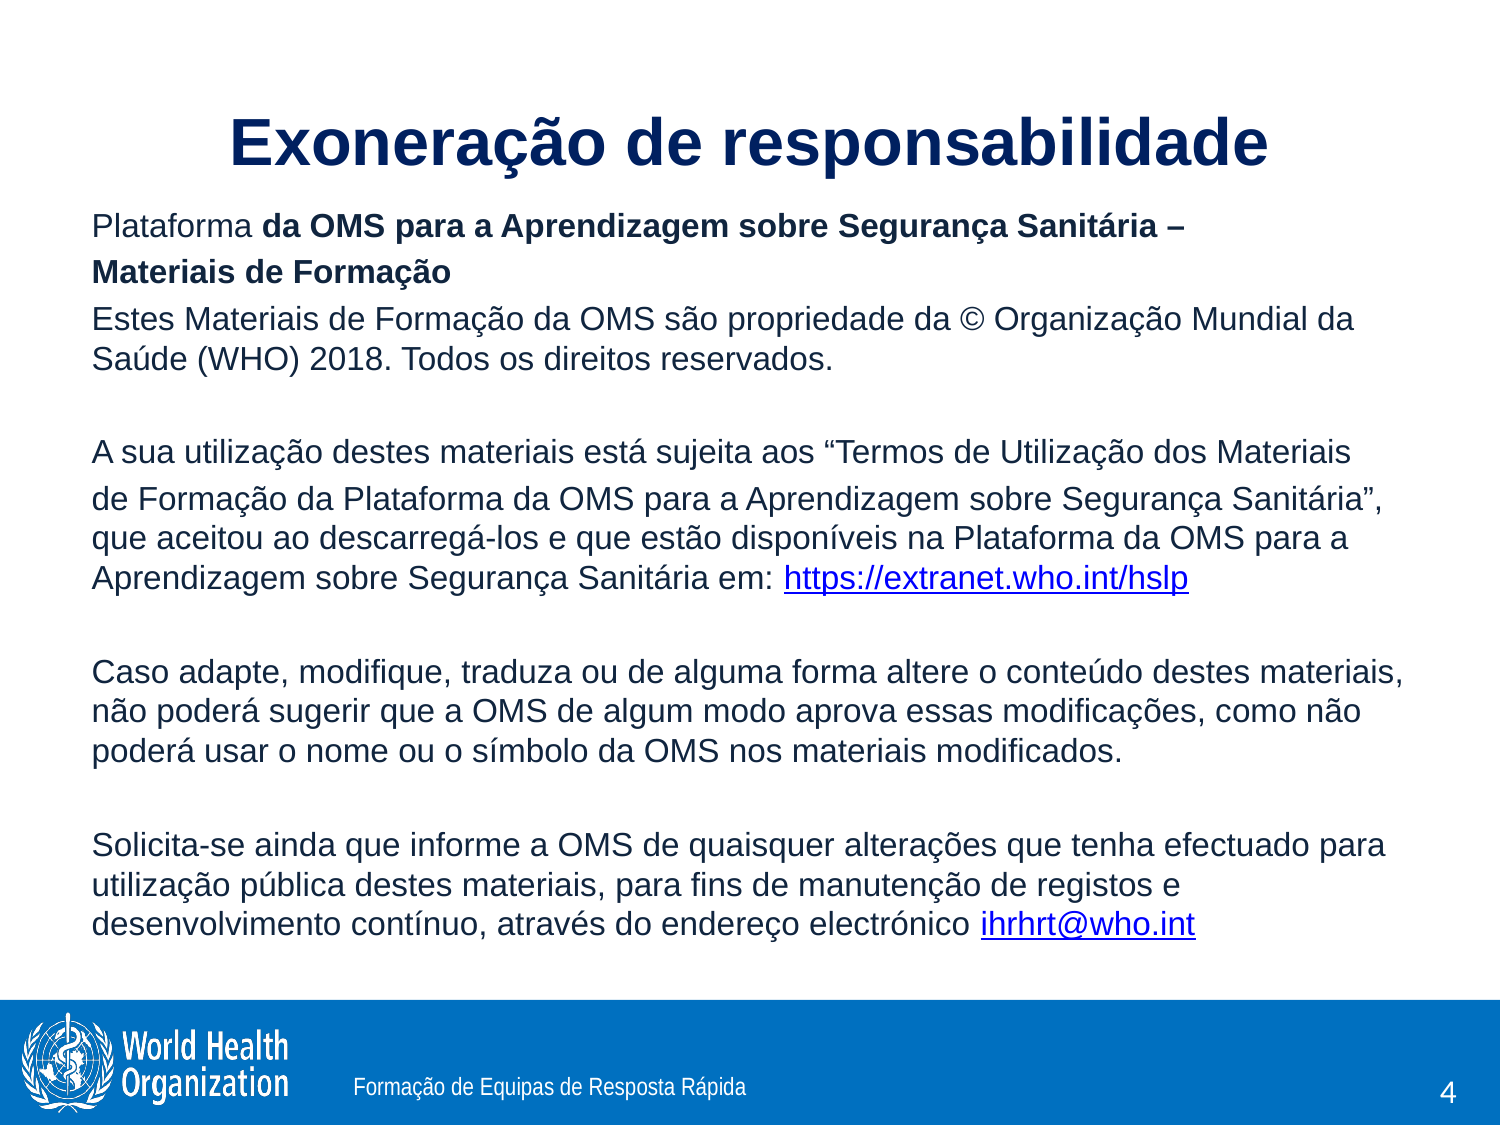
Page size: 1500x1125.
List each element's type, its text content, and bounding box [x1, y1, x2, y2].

title Exoneração de responsabilidade [75, 45, 1425, 233]
list Plataforma da OMS para a Aprendizagem sobre Segurança Sanitária – Materiais de Formação Estes Materiais de Formação da OMS são propriedade da © Organização Mundial da Saúde (WHO) 2018. Todos os direitos reservados. A sua utilização destes materiais está sujeita aos “Termos de Utilização dos Materiais de Formação da Plataforma da OMS para a Aprendizagem sobre Segurança Sanitária”, que aceitou ao descarregá-los e que estão disponíveis na Plataforma da OMS para a Aprendizagem sobre Segurança Sanitária em: https://extranet.who.int/hslp Caso adapte, modifique, traduza ou de alguma forma altere o conteúdo destes materiais, não poderá sugerir que a OMS de algum modo aprova essas modificações, como não poderá usar o nome ou o símbolo da OMS nos materiais modificados. Solicita-se ainda que informe a OMS de quaisquer alterações que tenha efectuado para utilização pública destes materiais, para fins de manutenção de registos e desenvolvimento contínuo, através do endereço electrónico ihrhrt@who.int [76, 196, 1427, 939]
picture [21, 1012, 288, 1113]
